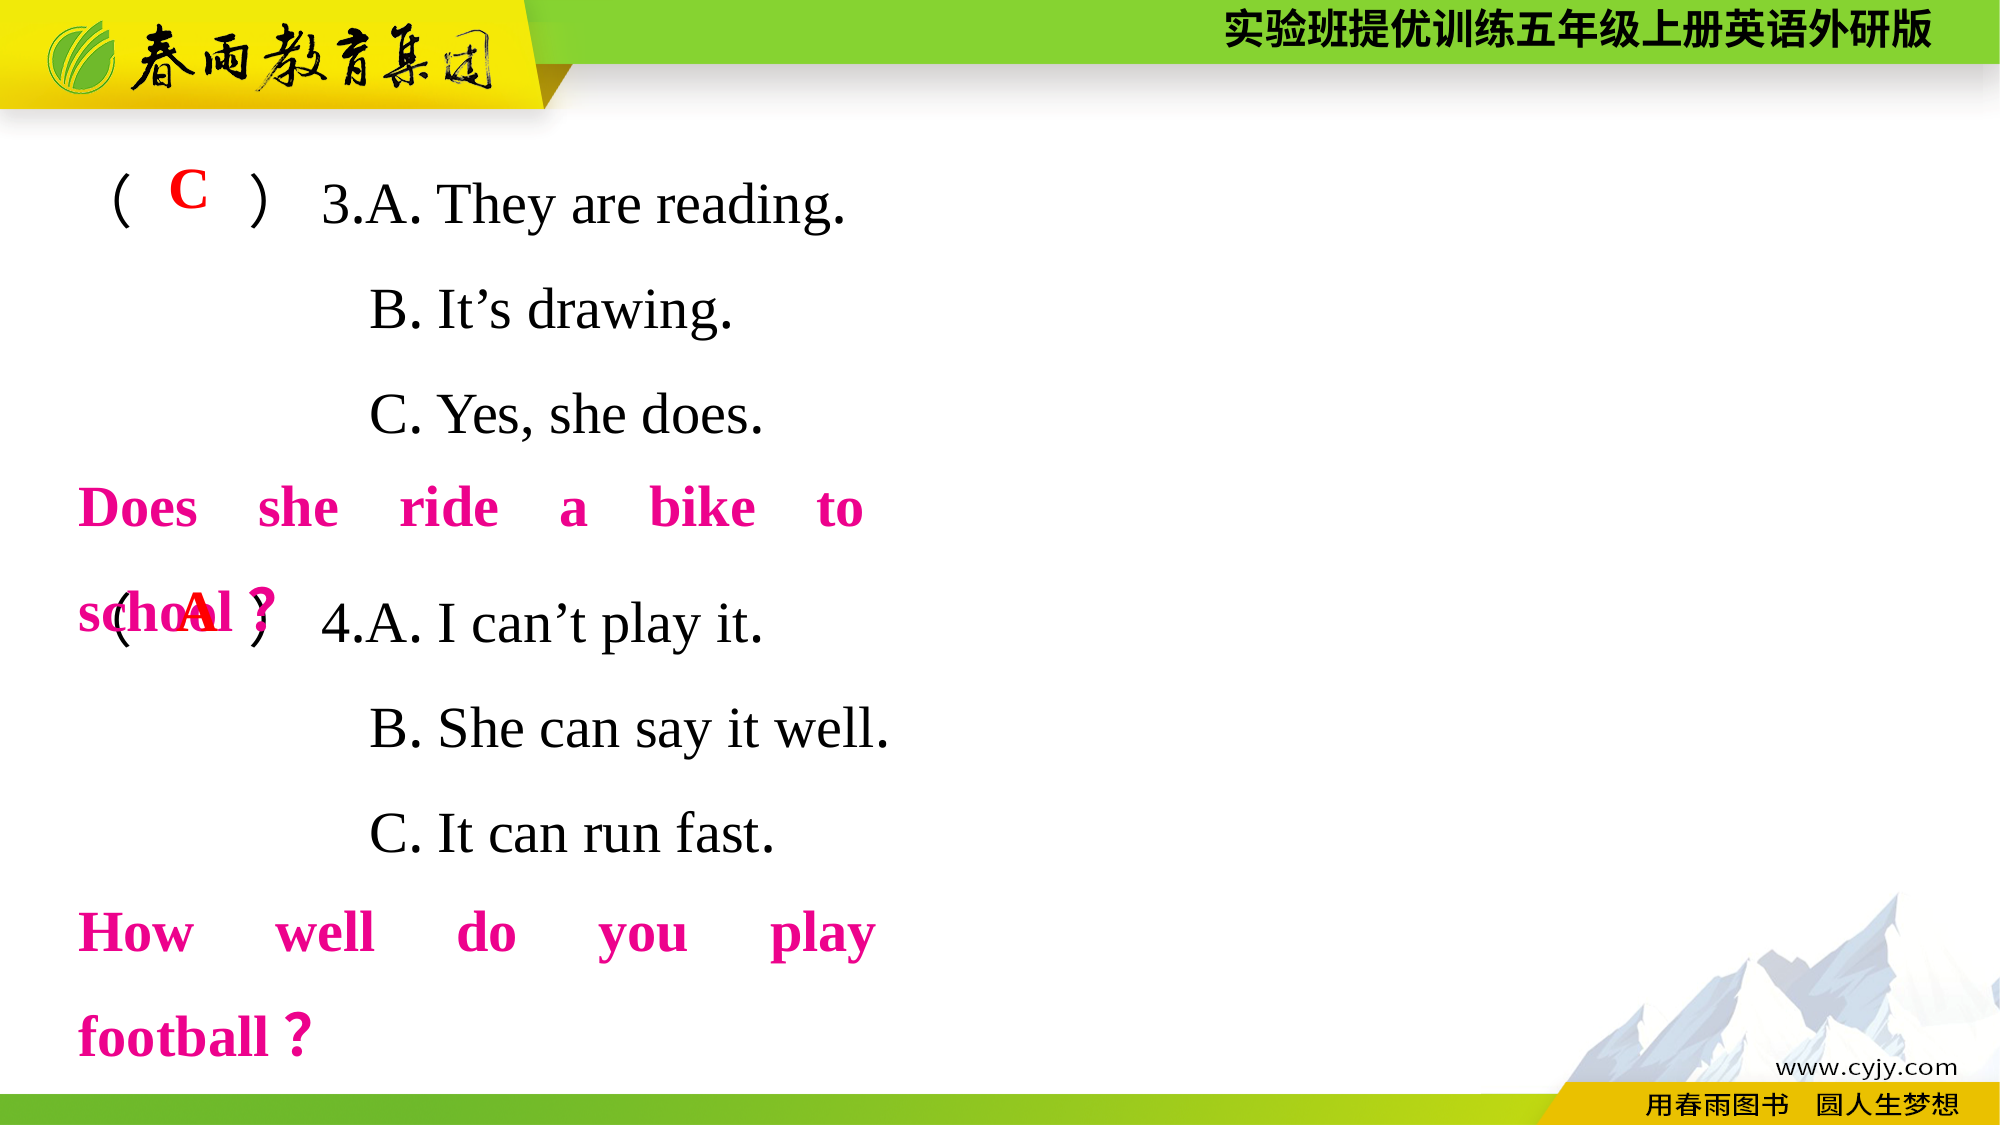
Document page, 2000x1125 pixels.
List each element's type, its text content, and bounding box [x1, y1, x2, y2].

text_box Does she ride a bike to school？ [63, 425, 881, 546]
picture [0, 0, 2000, 1125]
list （ ）3.A. They are reading. B. It’s drawing. C. Yes, she does. （ ）4.A. I can’t play it. B. She can say it well. C. It can run fast. [59, 122, 1944, 867]
text_box How well do you play football？ [63, 850, 893, 971]
text_box C [154, 142, 226, 228]
text_box A [161, 566, 234, 651]
